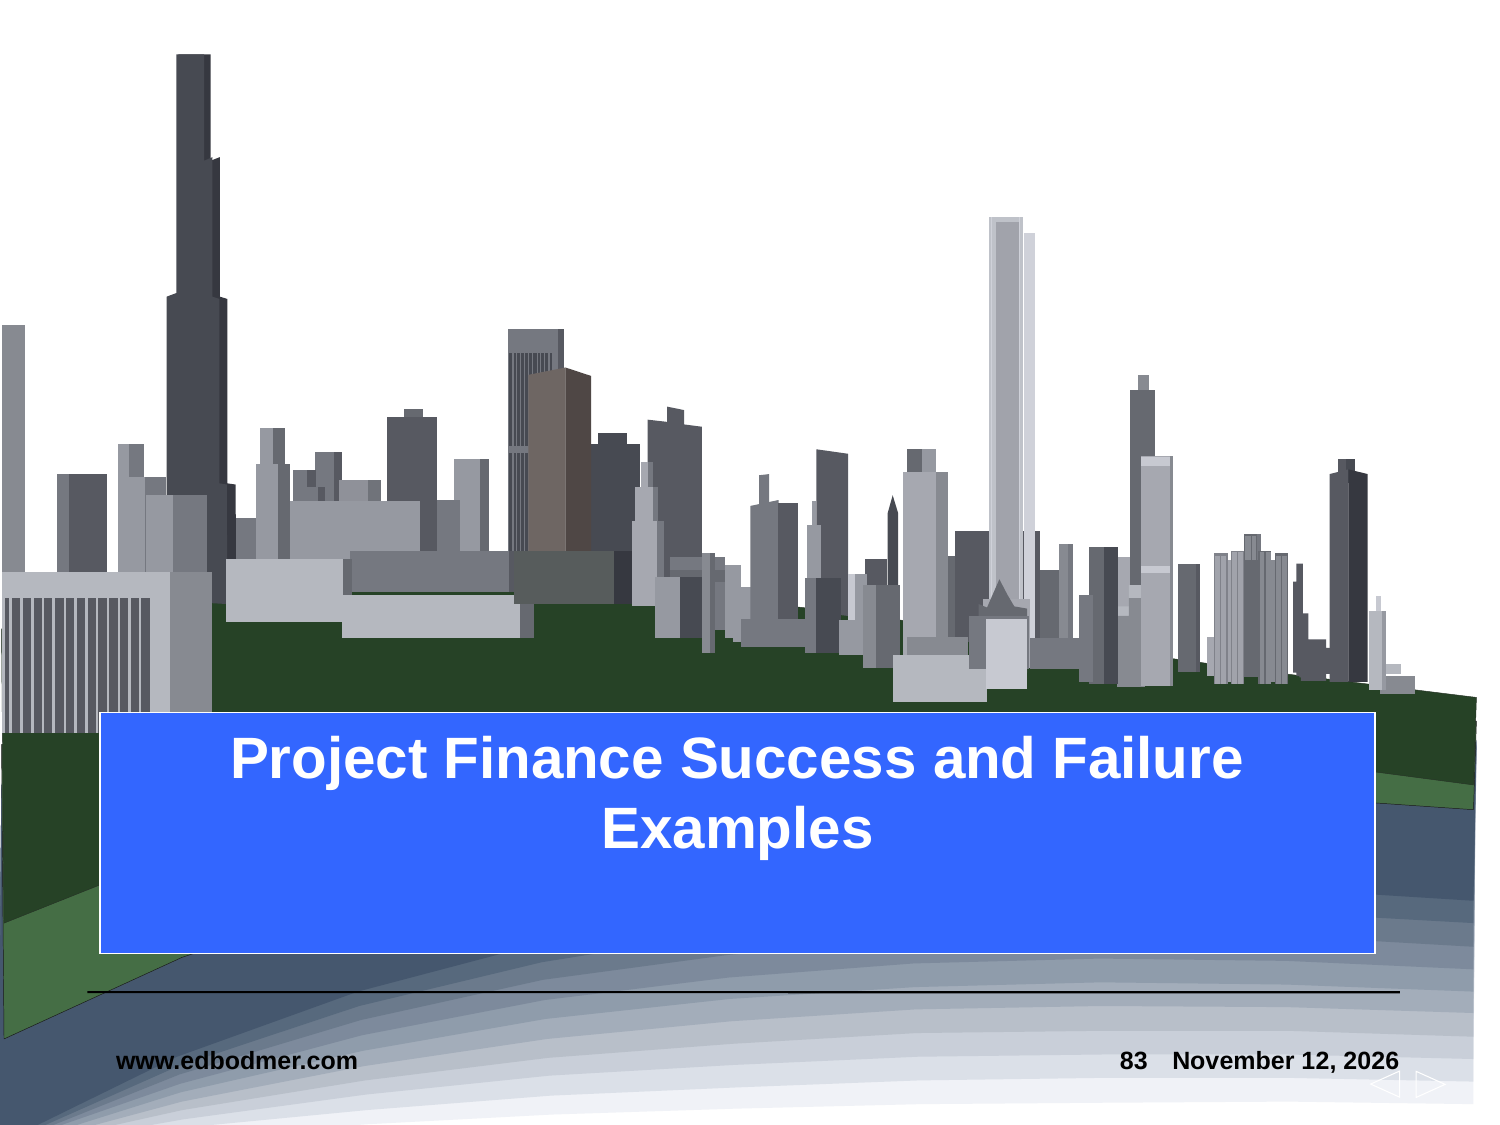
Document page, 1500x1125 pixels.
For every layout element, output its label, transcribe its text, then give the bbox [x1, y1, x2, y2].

title Project Finance Success and Failure Examples [99, 712, 1376, 954]
